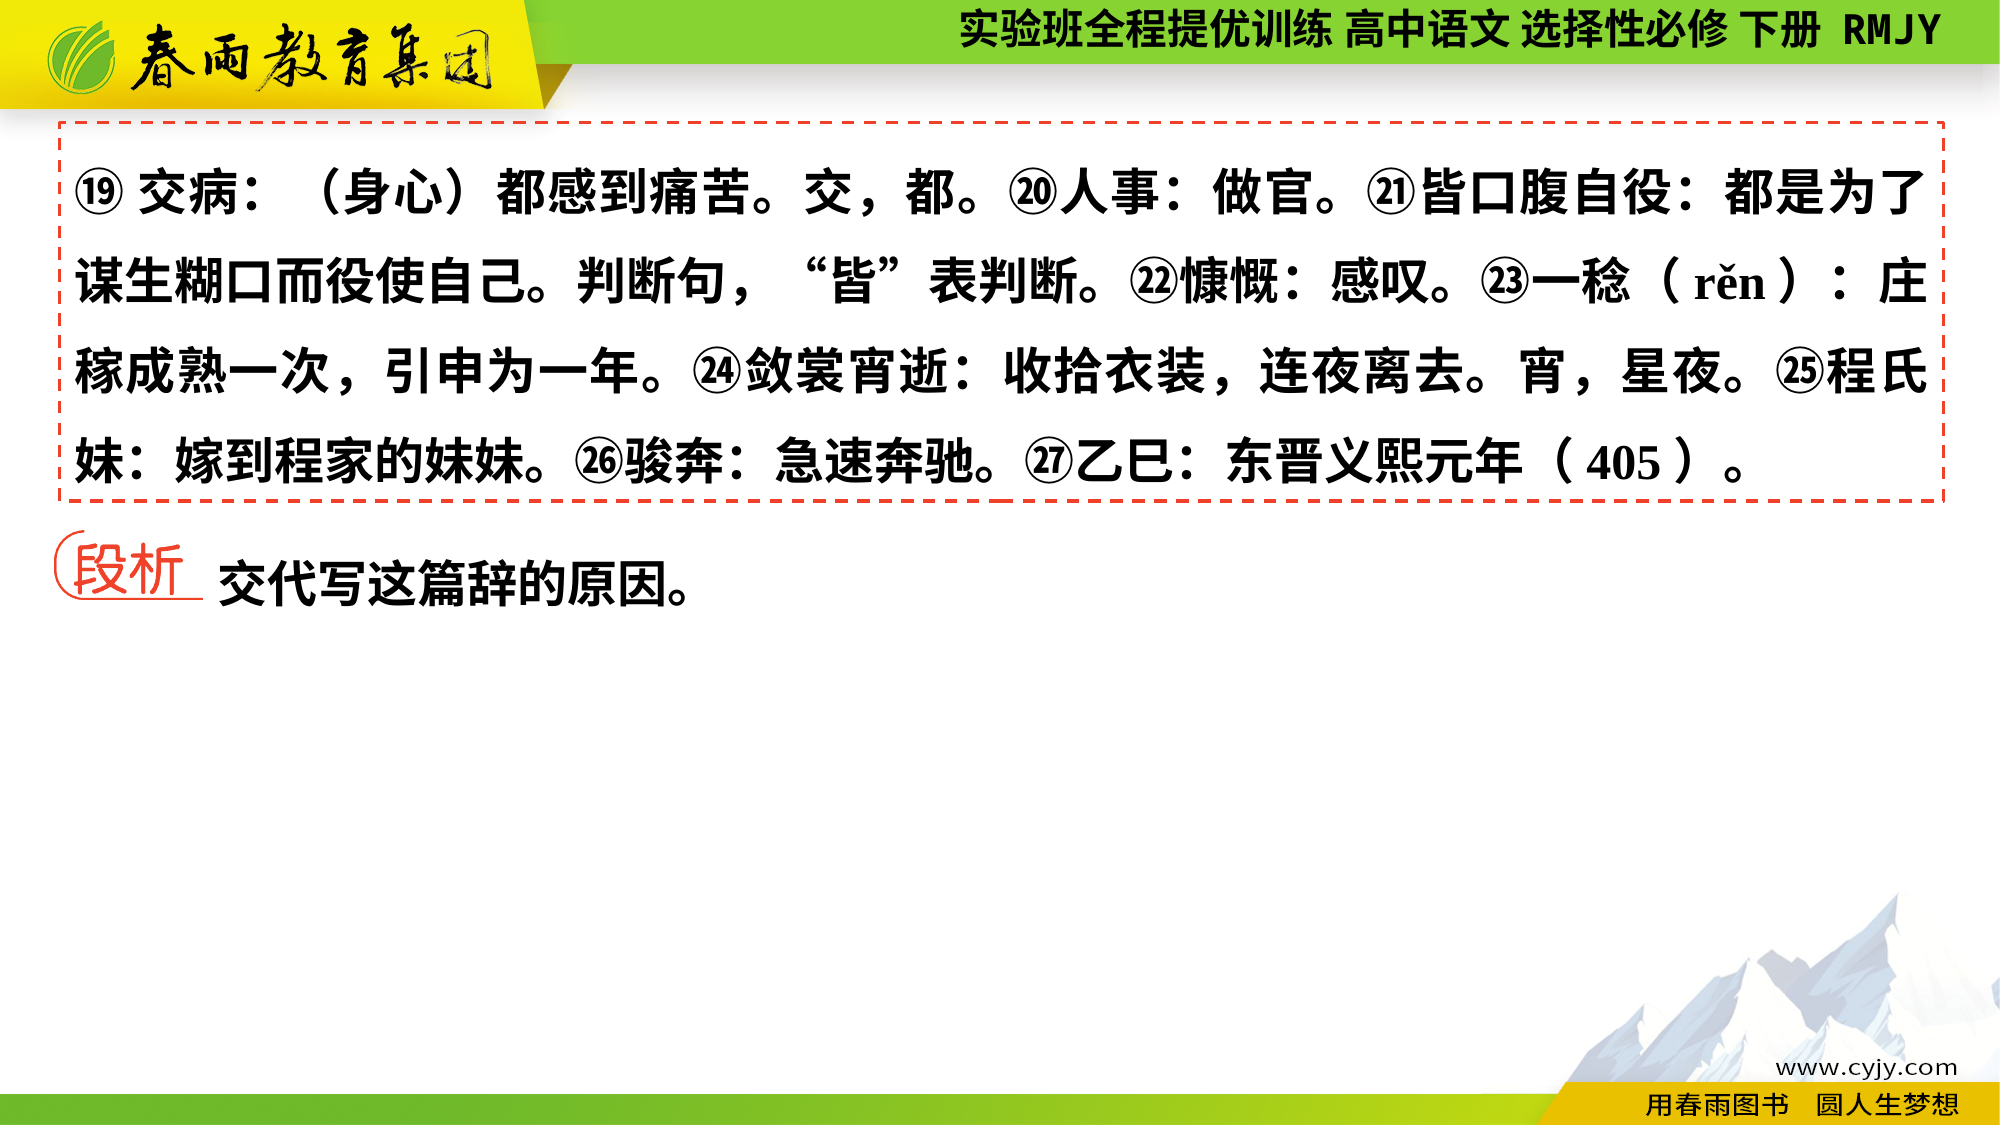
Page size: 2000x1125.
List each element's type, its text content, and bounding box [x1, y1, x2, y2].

picture [0, 0, 2000, 1125]
text_box 交代写这篇辞的原因。 [202, 515, 1944, 621]
list ⑲交病：（身心）都感到痛苦。交，都。⑳人事：做官。㉑皆口腹自役：都是为了谋生糊口而役使自己。判断句，“皆”表判断。㉒慷慨：感叹。㉓一稔（rěn）：庄稼成熟一次，引申为一年。㉔敛裳宵逝：收拾衣装，连夜离去。宵，星夜。㉕程氏妹：嫁到程家的妹妹。㉖骏奔：急速奔驰。㉗乙巳：东晋义熙元年（405）。 [59, 122, 1944, 502]
